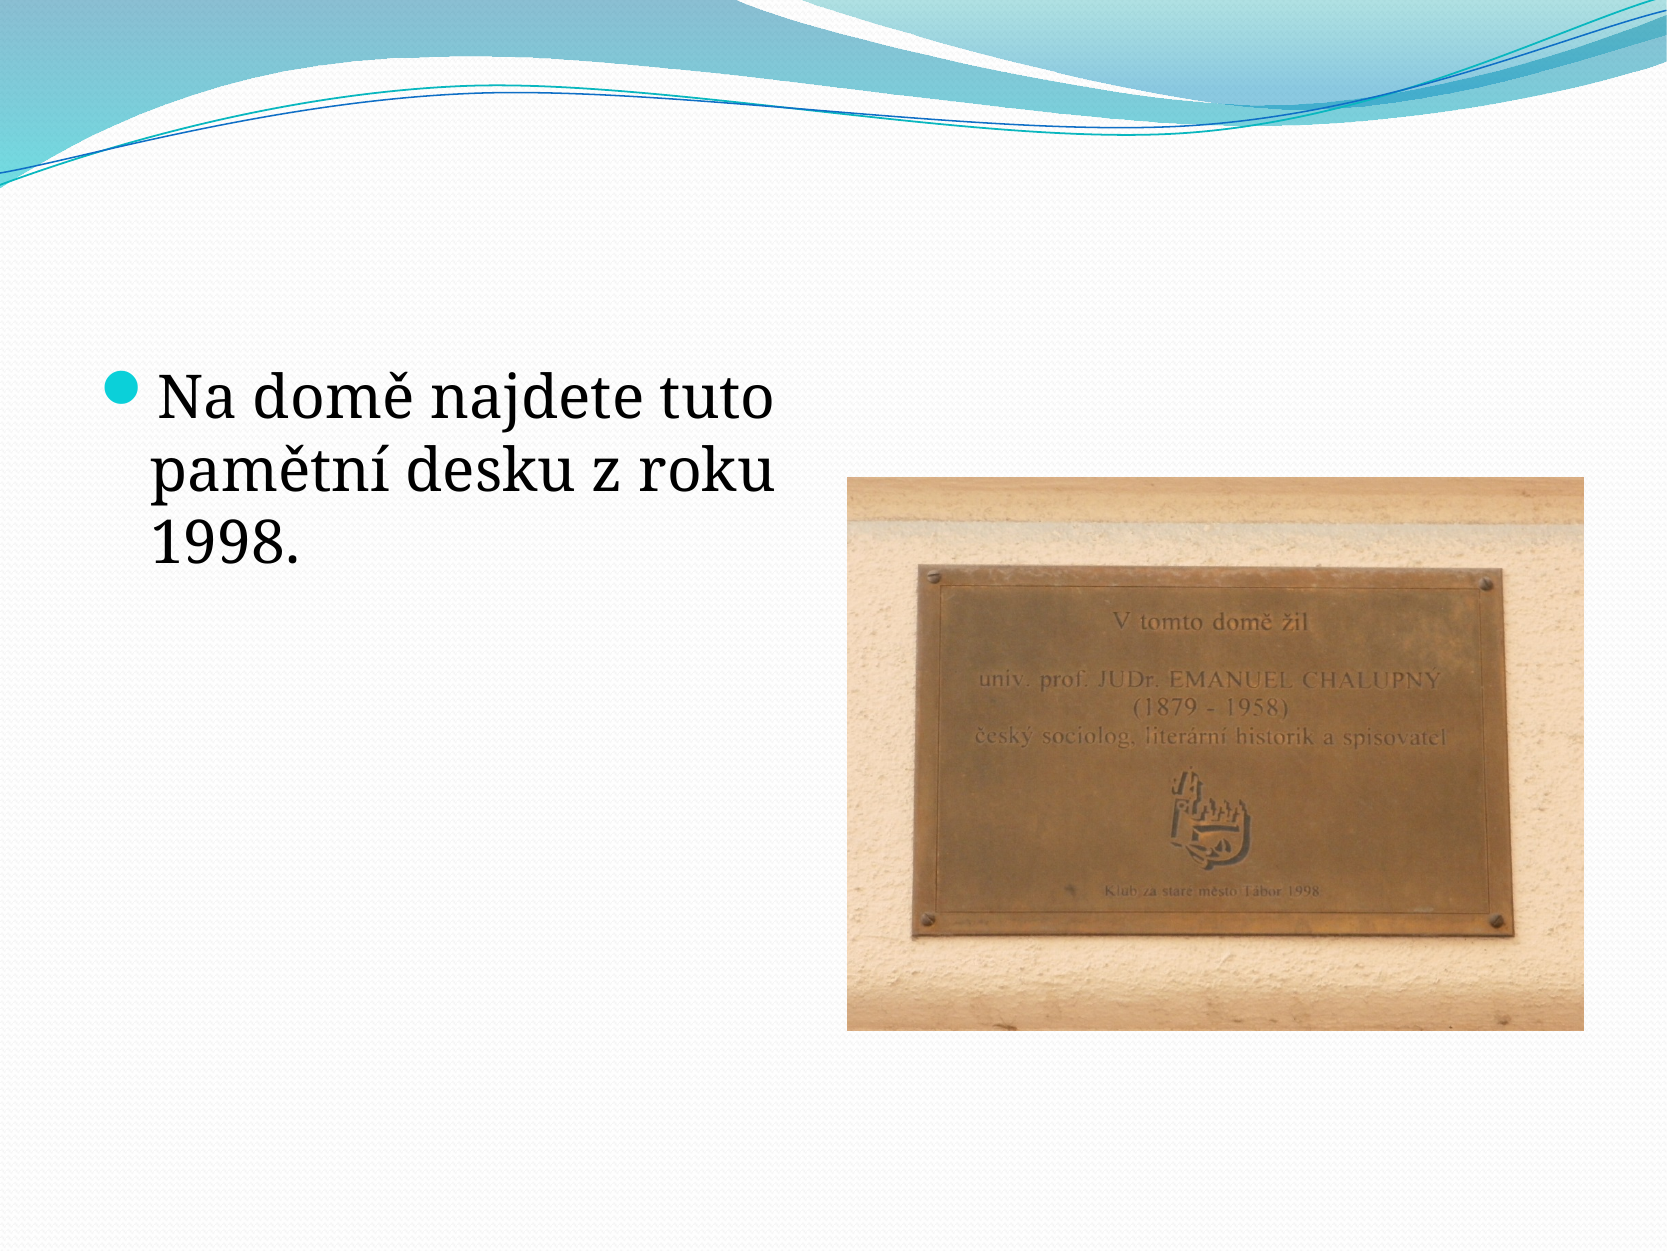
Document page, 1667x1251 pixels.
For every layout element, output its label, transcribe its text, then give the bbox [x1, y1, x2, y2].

title [83, 128, 1584, 337]
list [846, 477, 1584, 1031]
list Na domě najdete tuto pamětní desku z roku 1998. [83, 349, 820, 1159]
